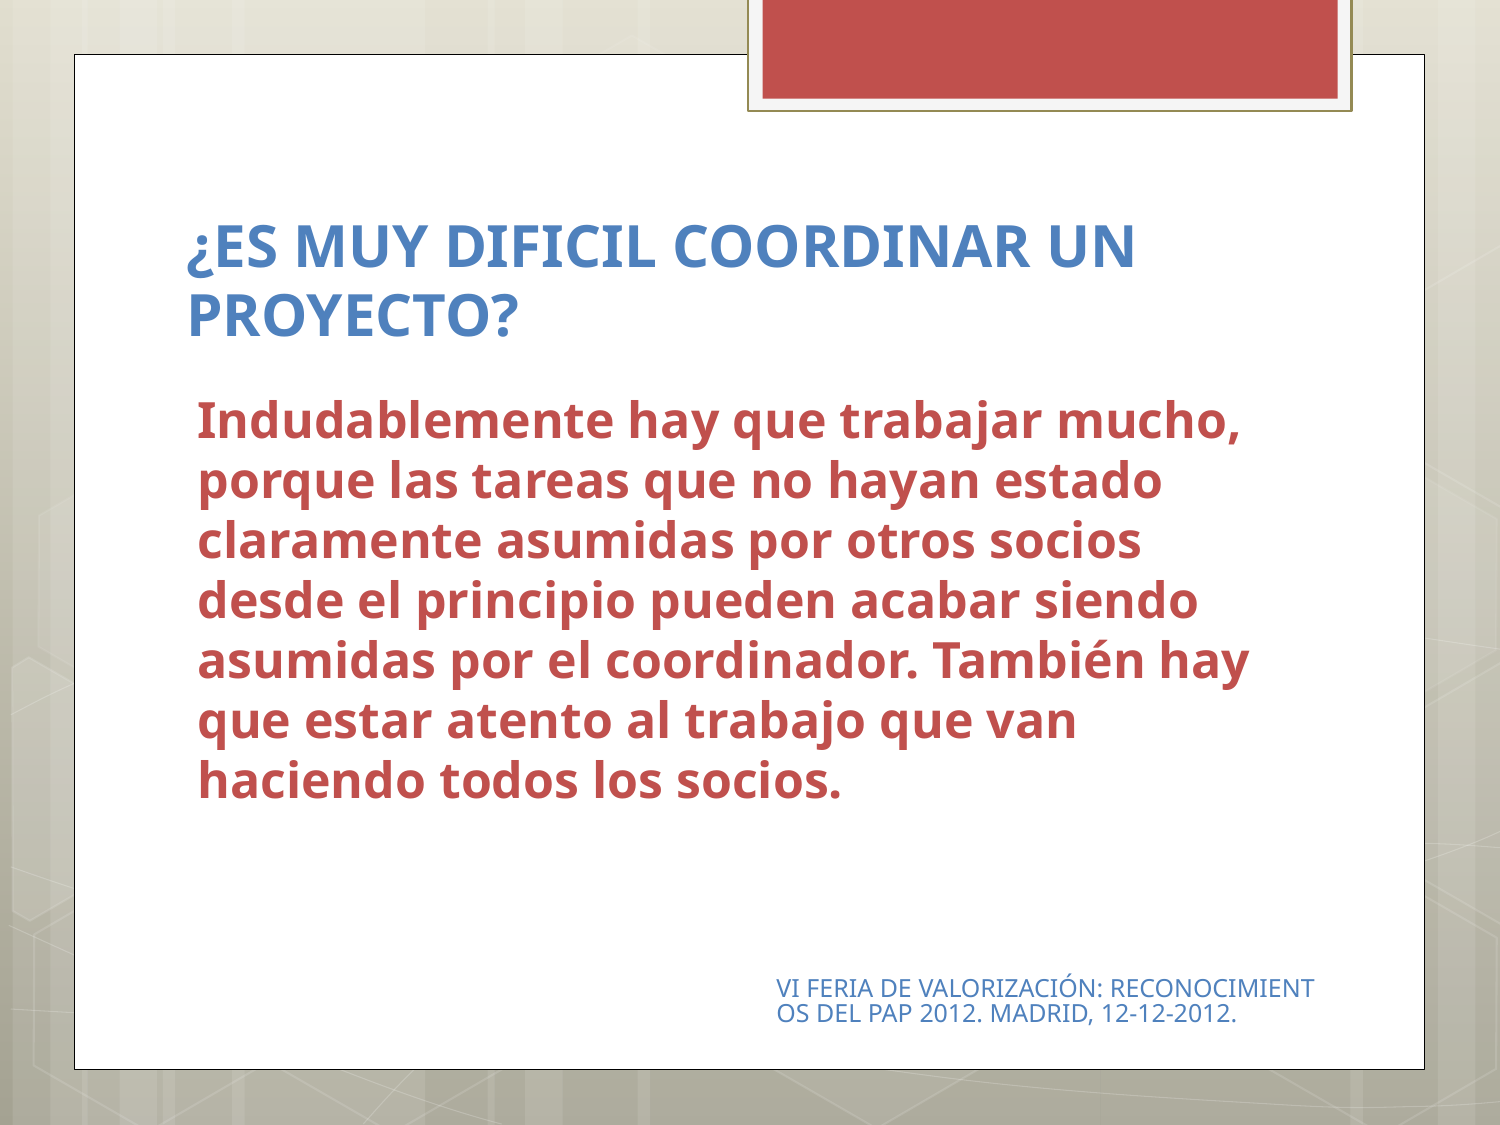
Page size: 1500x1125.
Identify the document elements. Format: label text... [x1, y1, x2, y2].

title ¿ES MUY DIFICIL COORDINAR UN PROYECTO? [171, 168, 1324, 357]
list Indudablemente hay que trabajar mucho, porque las tareas que no hayan estado claramente asumidas por otros socios desde el principio pueden acabar siendo asumidas por el coordinador. También hay que estar atento al trabajo que van haciendo todos los socios. [171, 381, 1283, 957]
footer VI FERIA DE VALORIZACIÓN: RECONOCIMIENTOS DEL PAP 2012. MADRID, 12-12-2012. [761, 960, 1336, 1020]
